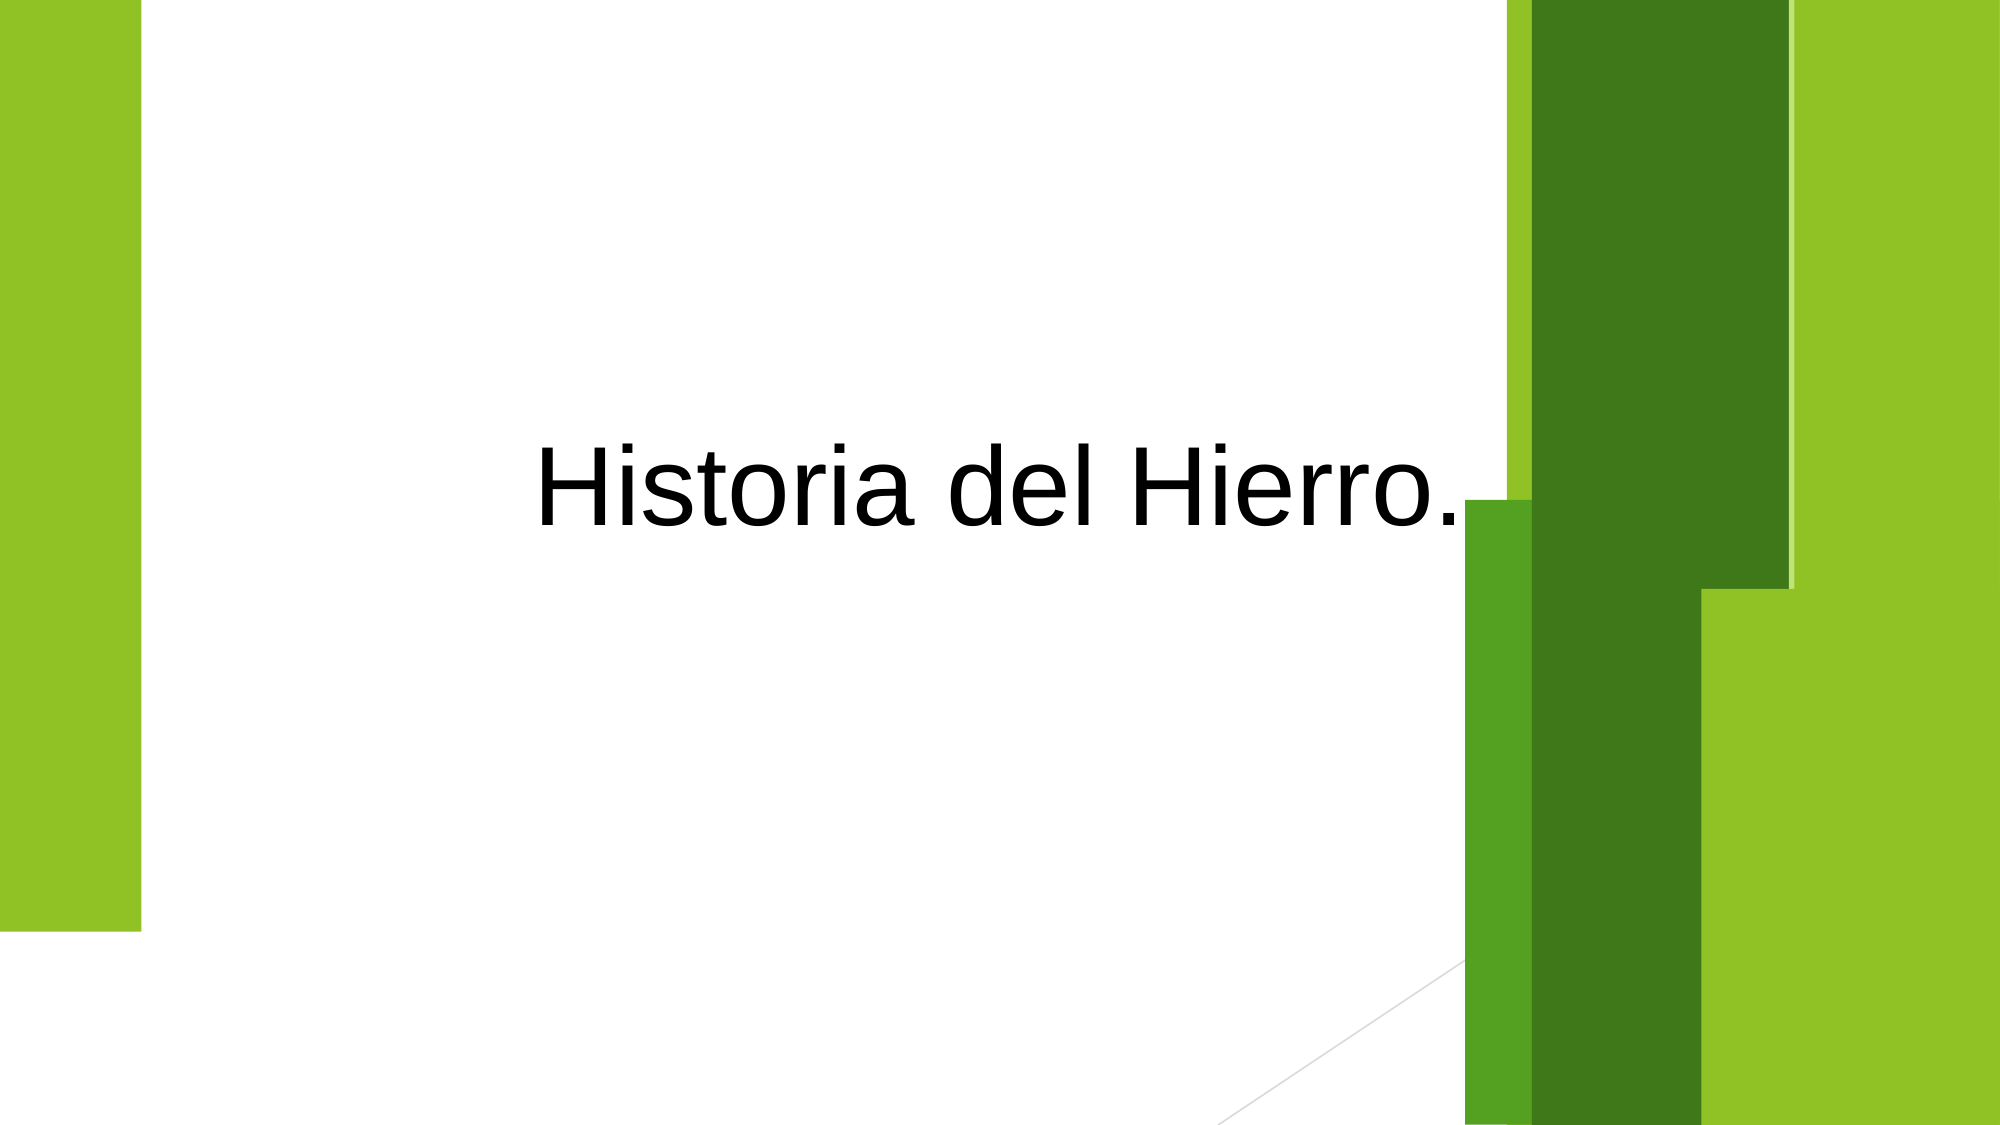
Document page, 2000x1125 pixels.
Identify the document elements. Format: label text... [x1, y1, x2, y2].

text_box Historia del Hierro. [99, 44, 1900, 916]
